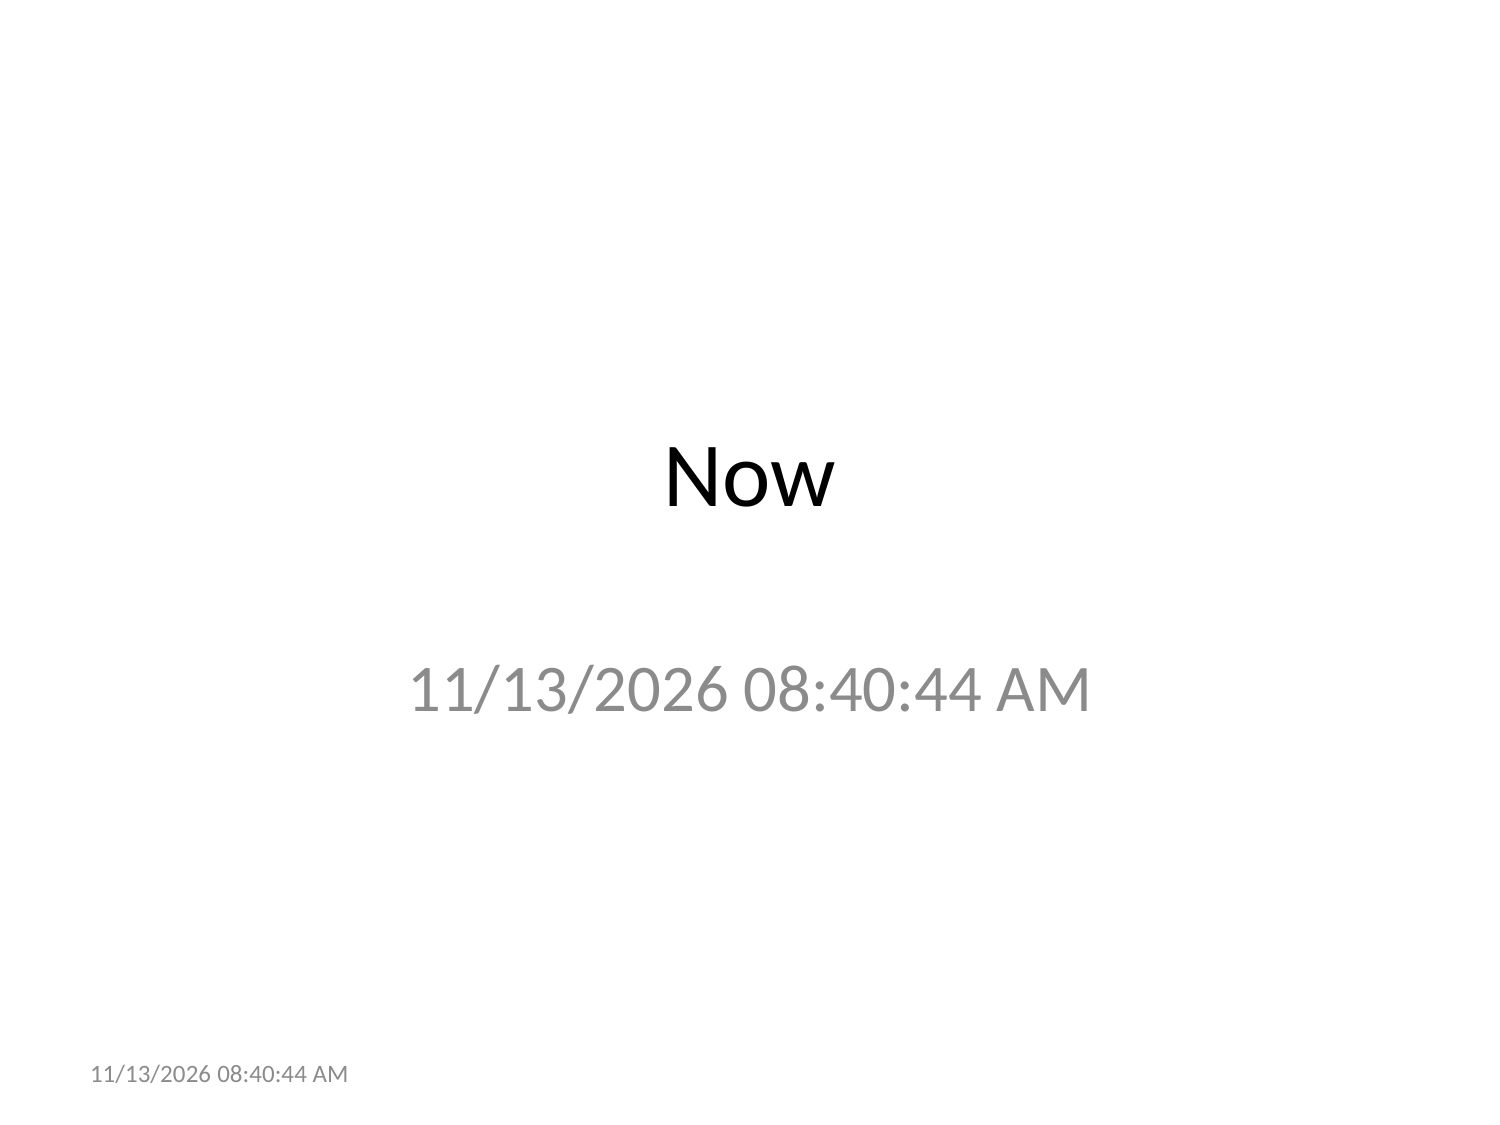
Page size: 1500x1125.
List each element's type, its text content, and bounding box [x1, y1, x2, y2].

title Now [112, 349, 1388, 591]
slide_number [75, 1042, 425, 1103]
subtitle 2011-12-19 10:20:04 AM [225, 637, 1275, 925]
